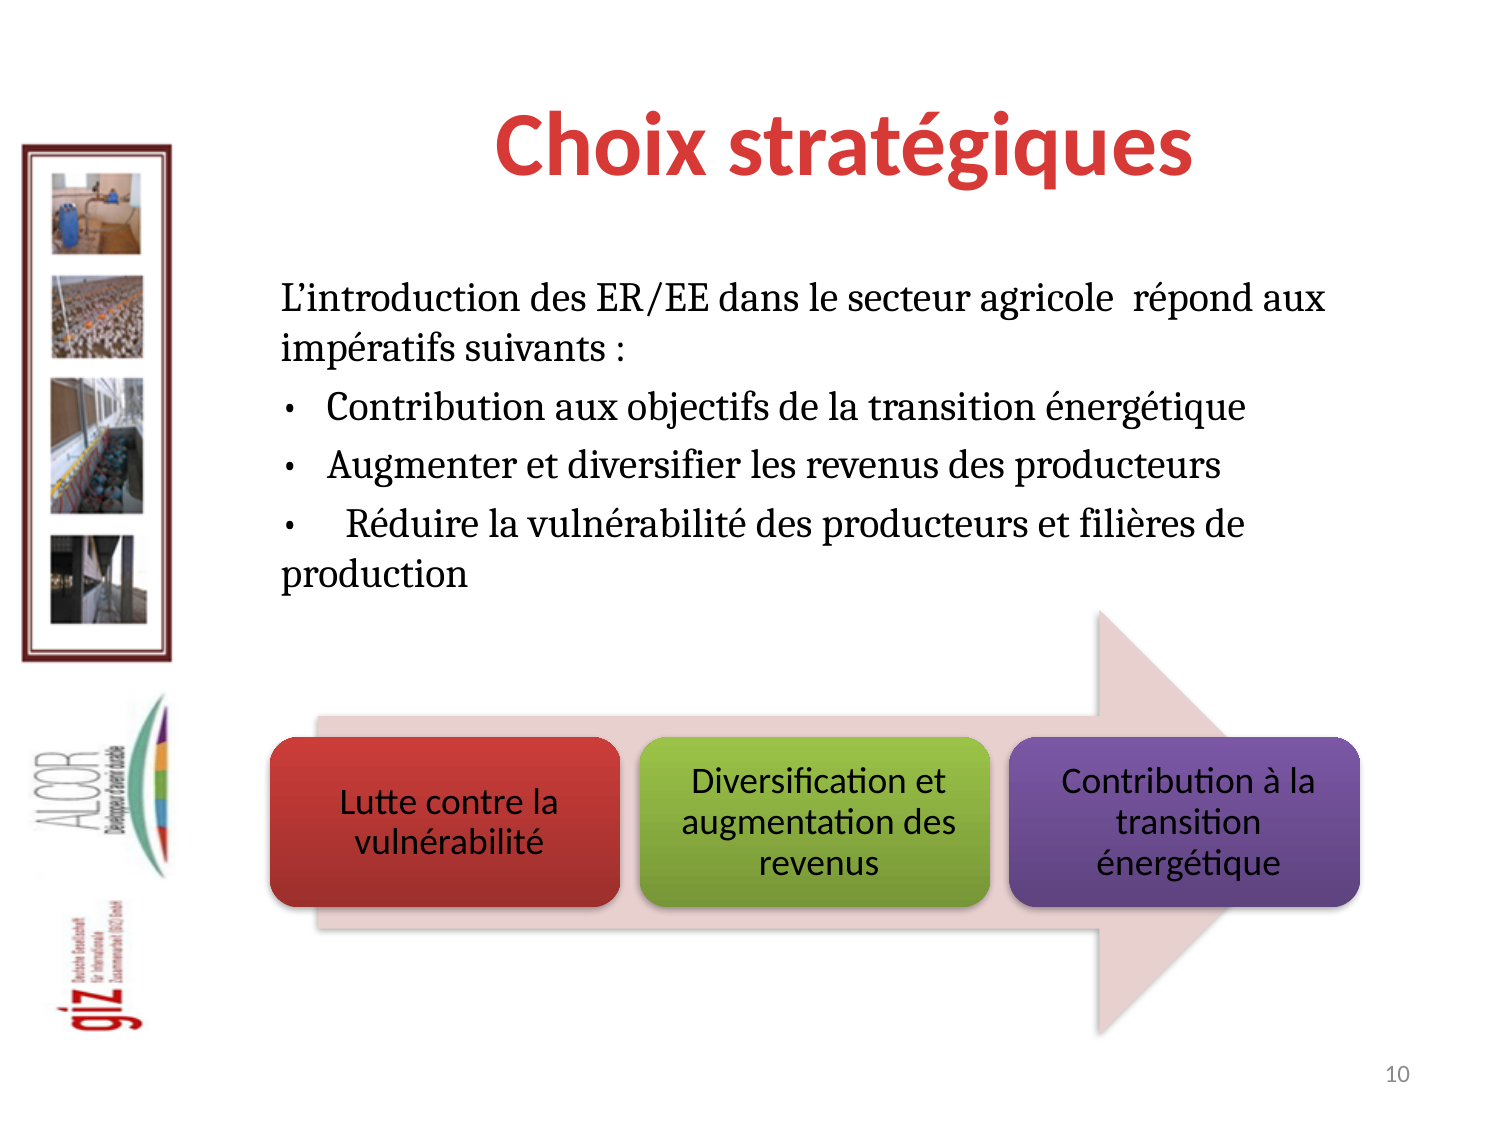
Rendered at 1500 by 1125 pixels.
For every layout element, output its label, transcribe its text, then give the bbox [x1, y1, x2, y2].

list L’introduction des ER/EE dans le secteur agricole répond aux impératifs suivants : • Contribution aux objectifs de la transition énergétique • Augmenter et diversifier les revenus des producteurs • Réduire la vulnérabilité des producteurs et filières de production [265, 262, 1447, 1071]
picture [17, 136, 186, 1047]
title Choix stratégiques [265, 45, 1425, 233]
slide_number 10 [1074, 1042, 1425, 1103]
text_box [229, 609, 1400, 1036]
